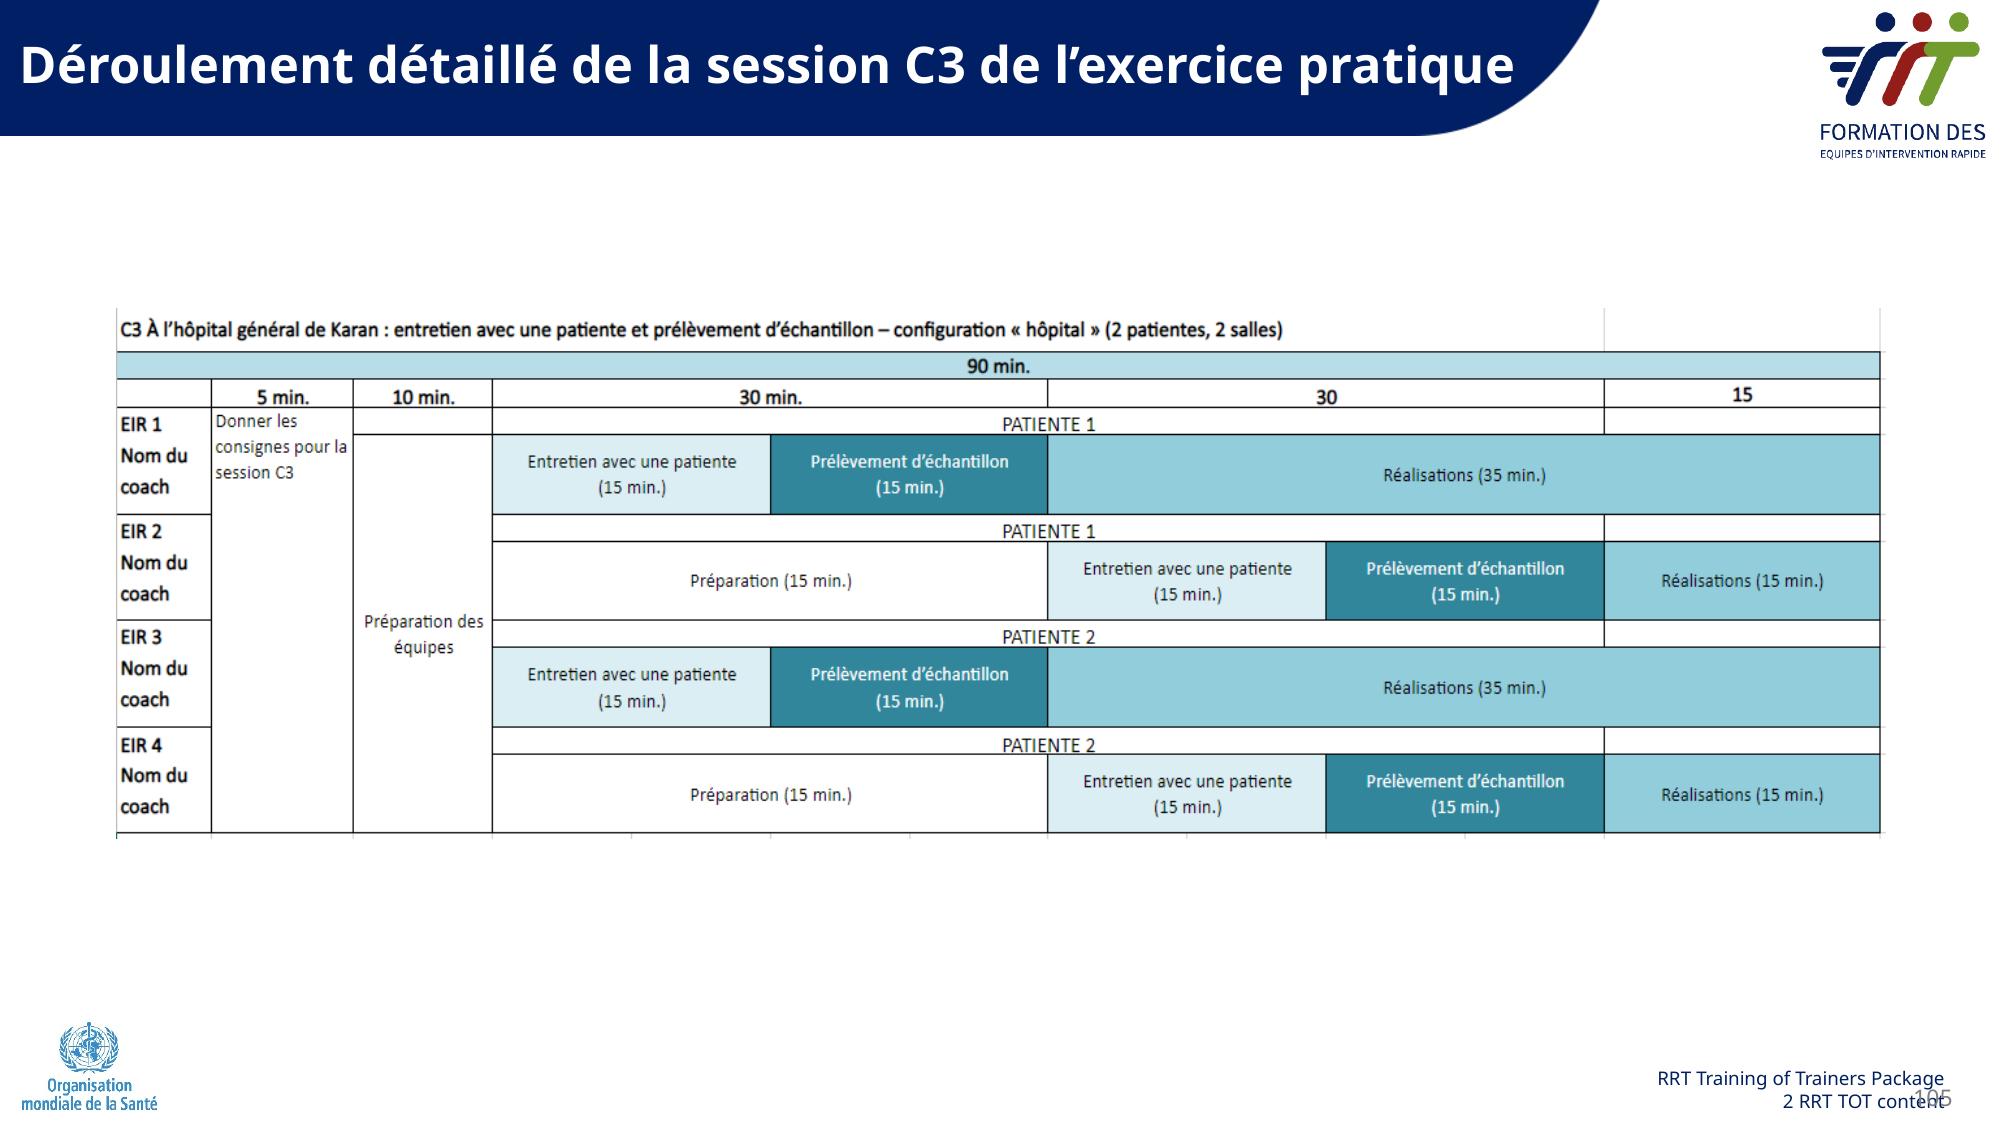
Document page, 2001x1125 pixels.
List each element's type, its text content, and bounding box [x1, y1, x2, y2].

picture [20, 1020, 158, 1111]
title Déroulement détaillé de la session C3 de l’exercice pratique [11, 14, 1541, 122]
picture [0, 0, 1623, 136]
picture [116, 308, 1886, 839]
picture [1820, 11, 1986, 160]
